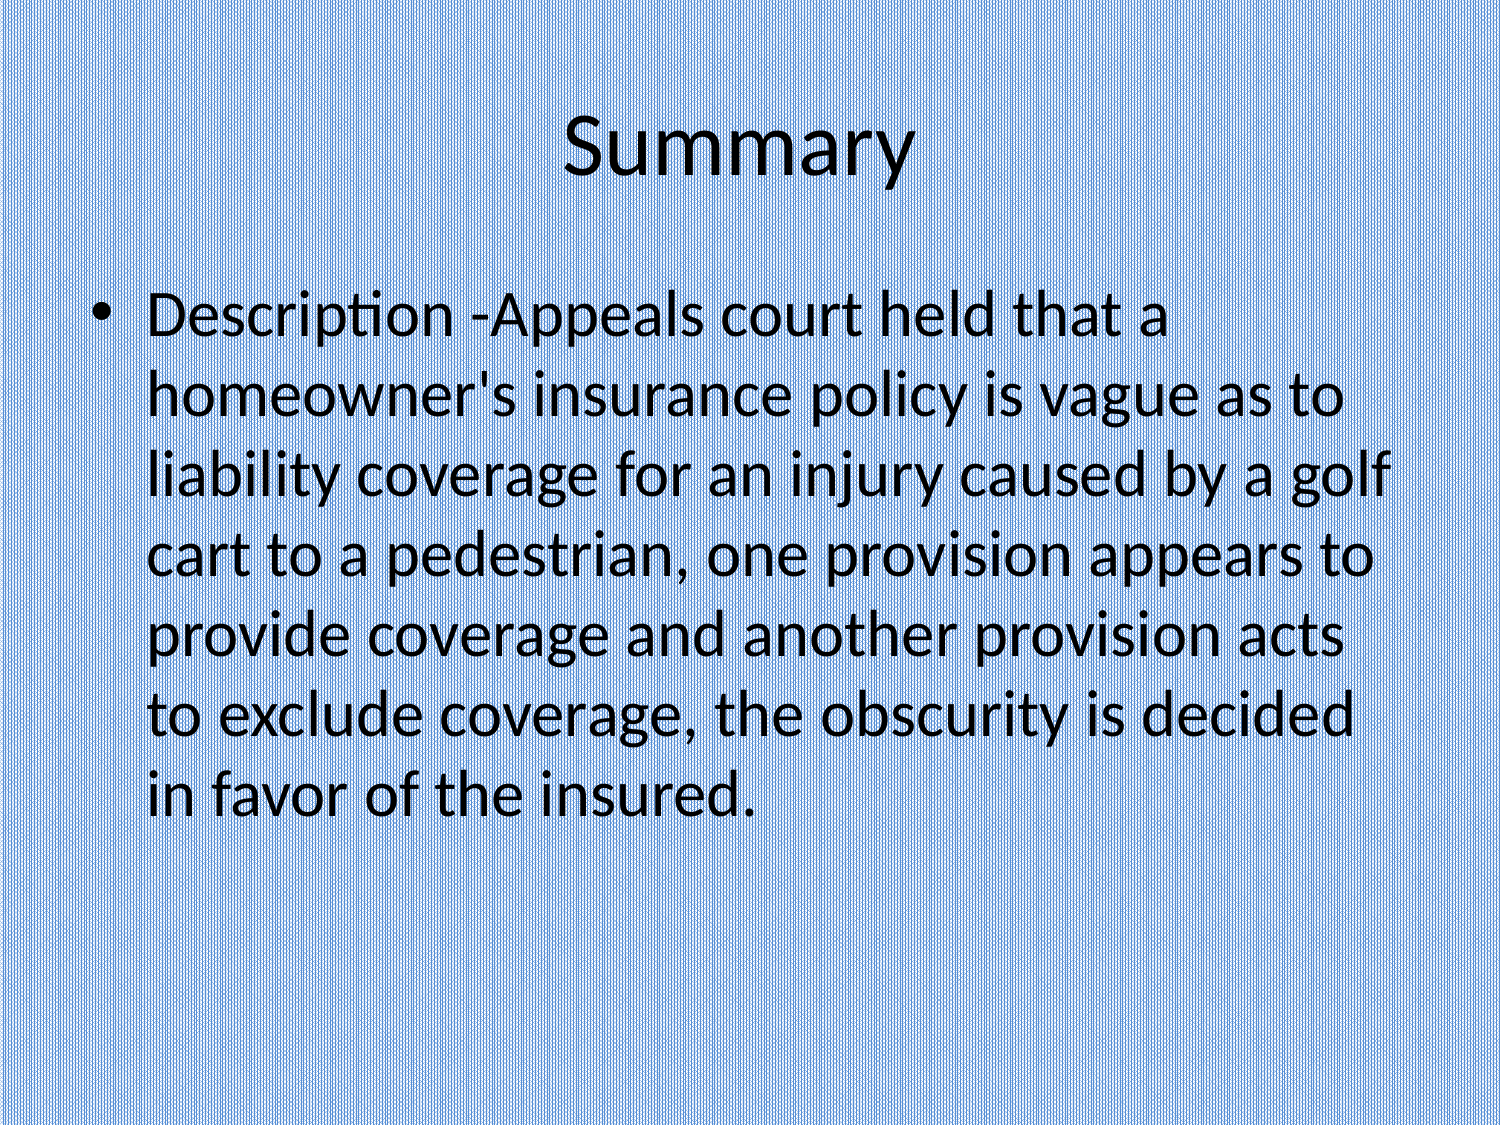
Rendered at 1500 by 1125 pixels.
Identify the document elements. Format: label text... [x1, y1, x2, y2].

list Description -Appeals court held that a homeowner's insurance policy is vague as to liability coverage for an injury caused by a golf cart to a pedestrian, one provision appears to provide coverage and another provision acts to exclude coverage, the obscurity is decided in favor of the insured. [75, 262, 1425, 1005]
title Summary [75, 45, 1425, 233]
